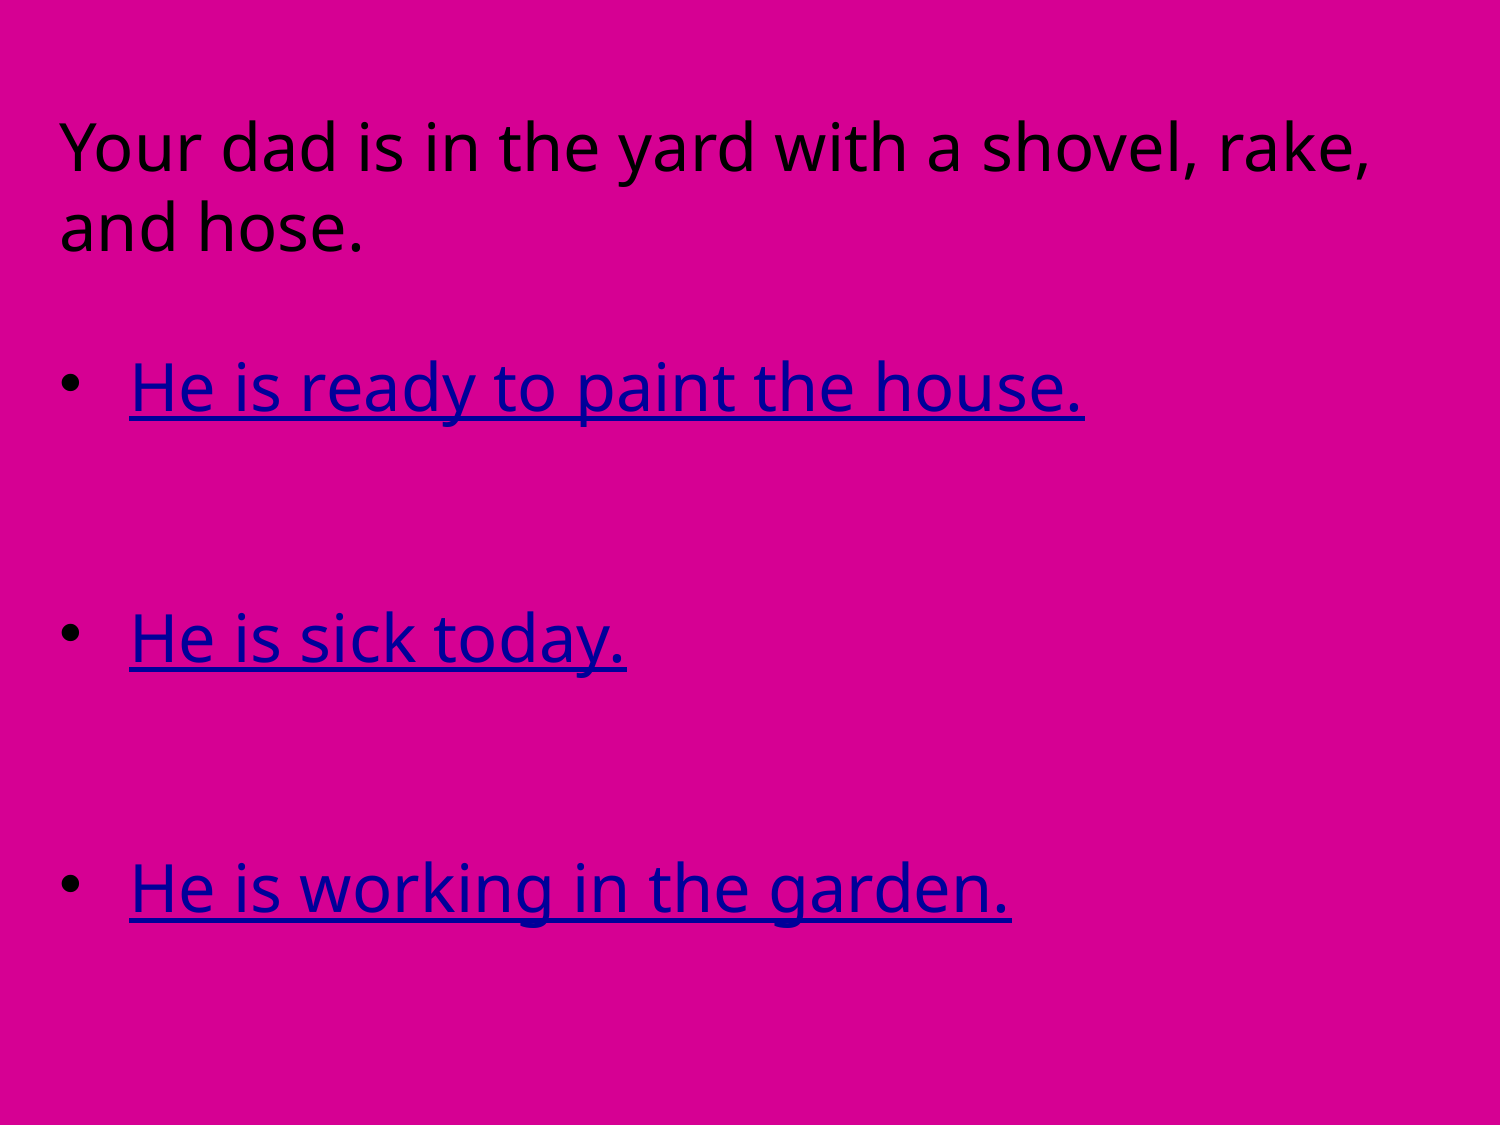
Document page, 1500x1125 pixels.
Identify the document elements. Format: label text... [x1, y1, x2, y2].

text_box Your dad is in the yard with a shovel, rake, and hose. He is ready to paint the house. He is sick today. He is working in the garden. [44, 97, 1407, 945]
